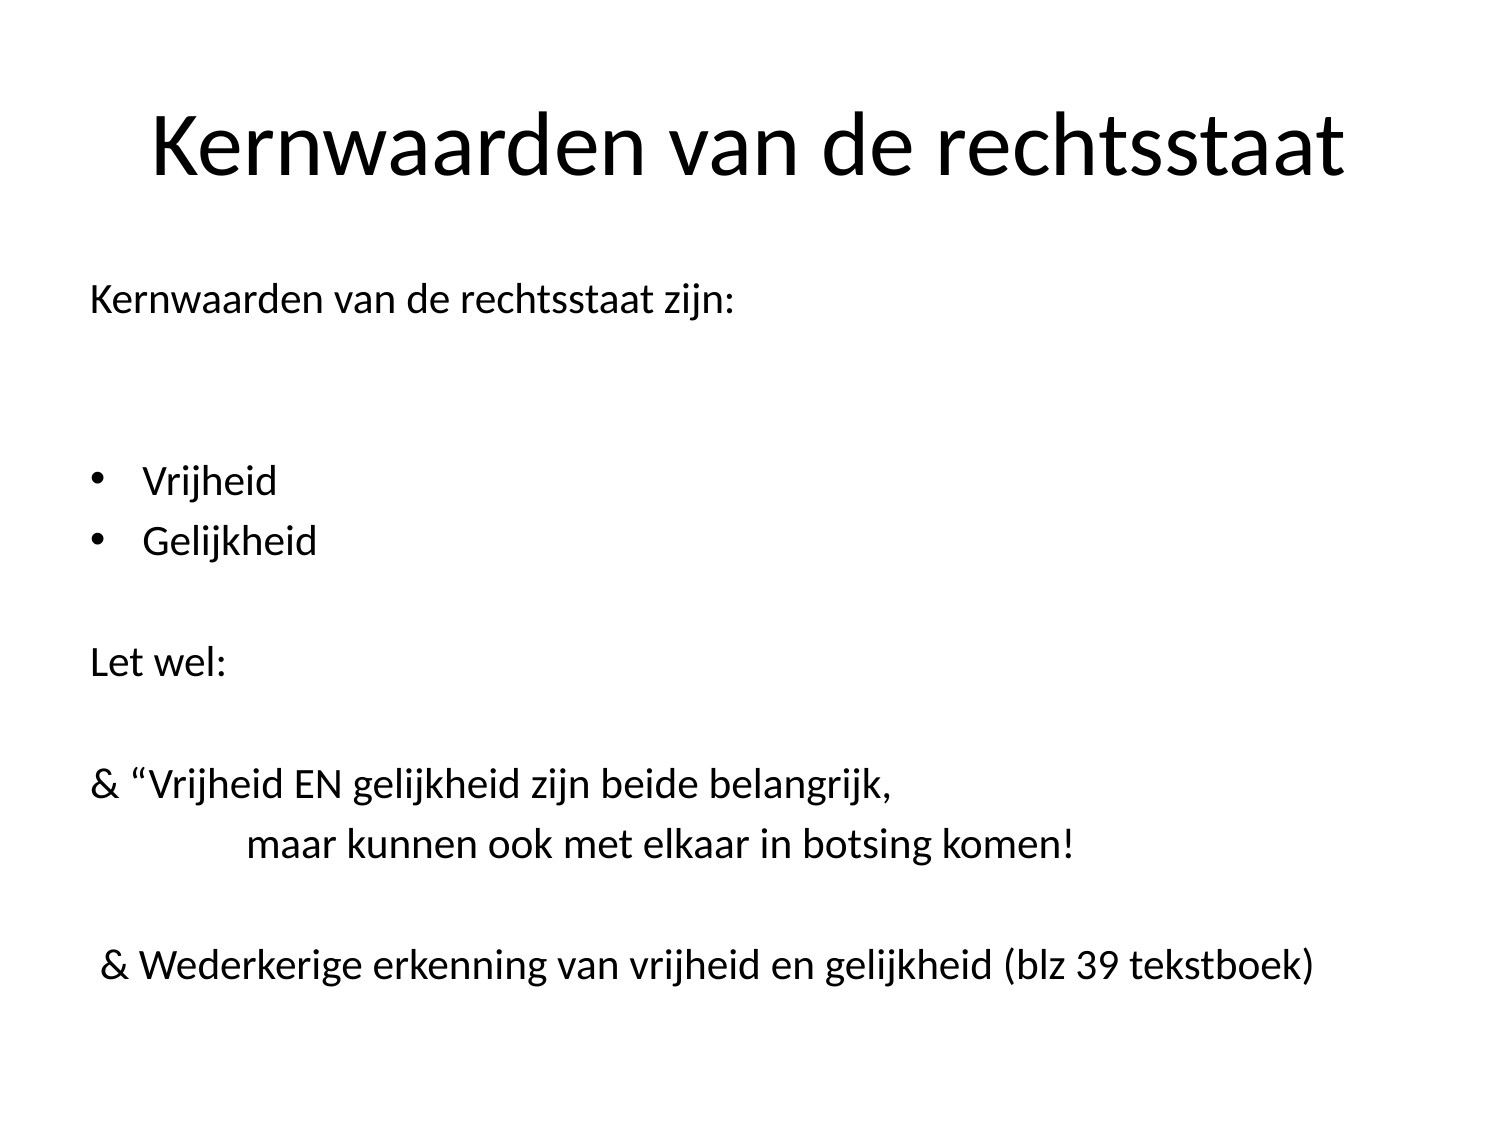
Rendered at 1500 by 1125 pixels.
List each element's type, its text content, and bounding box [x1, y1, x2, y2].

list Kernwaarden van de rechtsstaat zijn: Vrijheid Gelijkheid Let wel: & “Vrijheid EN gelijkheid zijn beide belangrijk, maar kunnen ook met elkaar in botsing komen! & Wederkerige erkenning van vrijheid en gelijkheid (blz 39 tekstboek) [75, 262, 1500, 1005]
title Kernwaarden van de rechtsstaat [75, 45, 1425, 233]
